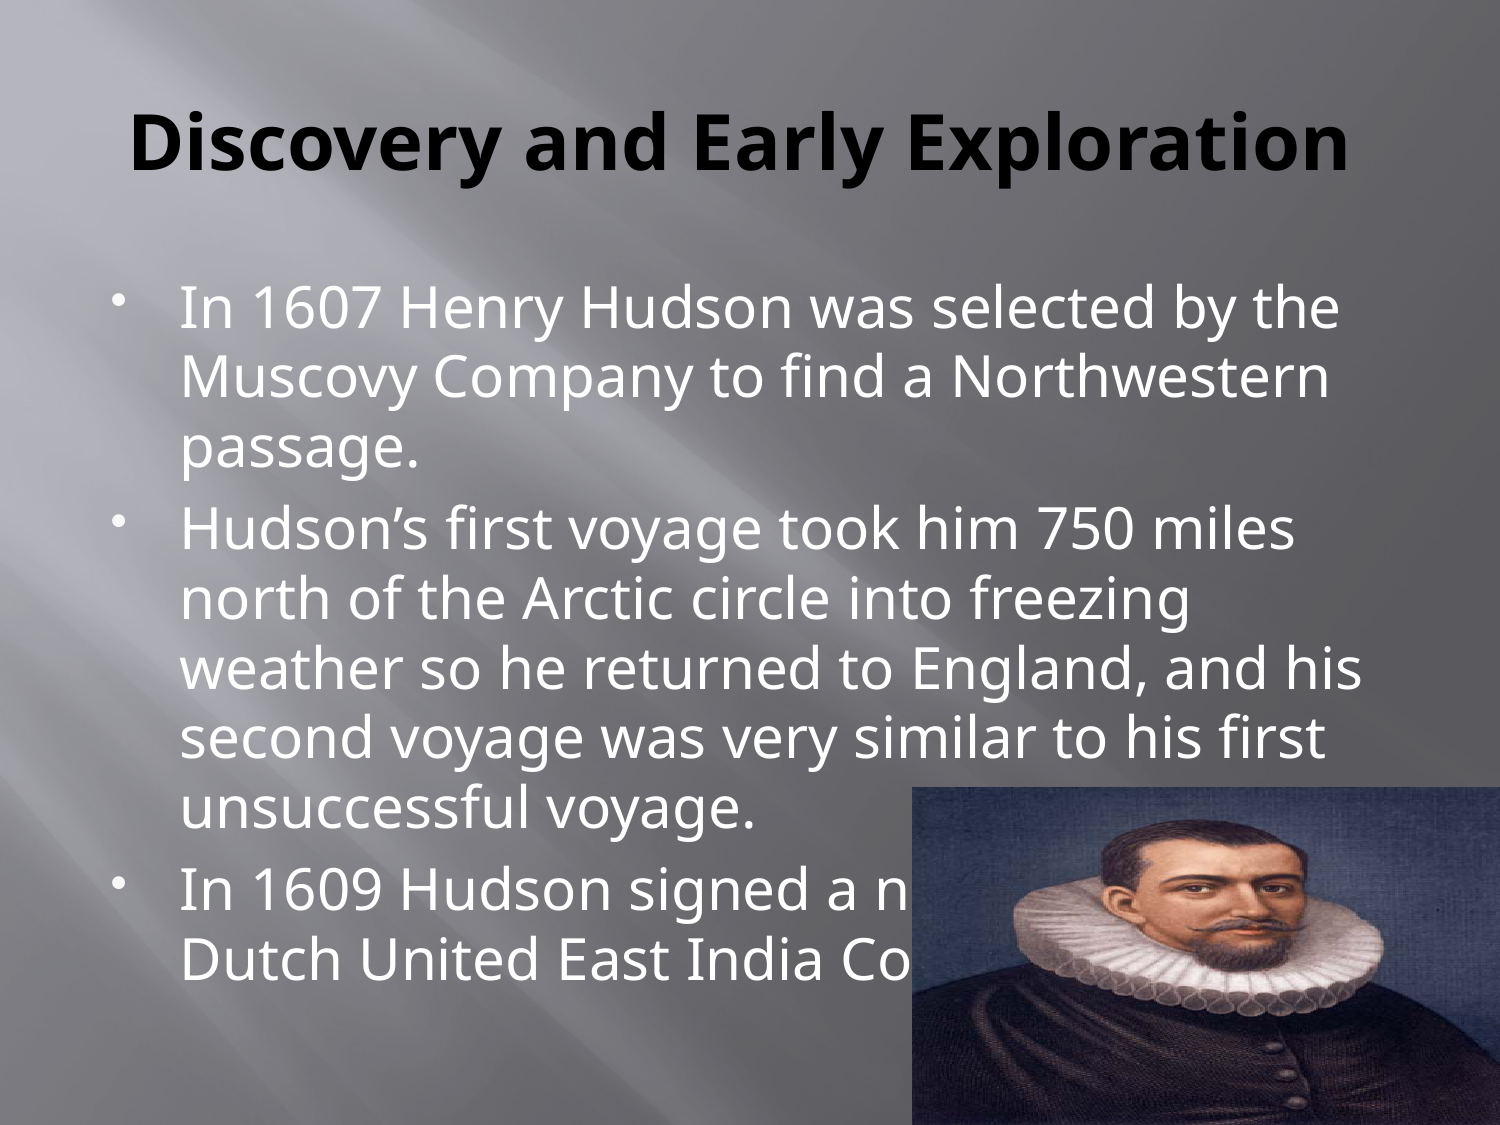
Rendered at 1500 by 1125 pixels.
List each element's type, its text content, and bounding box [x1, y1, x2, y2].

title Discovery and Early Exploration [75, 45, 1425, 233]
picture [912, 787, 1500, 1125]
list In 1607 Henry Hudson was selected by the Muscovy Company to find a Northwestern passage. Hudson’s first voyage took him 750 miles north of the Arctic circle into freezing weather so he returned to England, and his second voyage was very similar to his first unsuccessful voyage. In 1609 Hudson signed a new contract with Dutch United East India Company. [75, 262, 1425, 1035]
